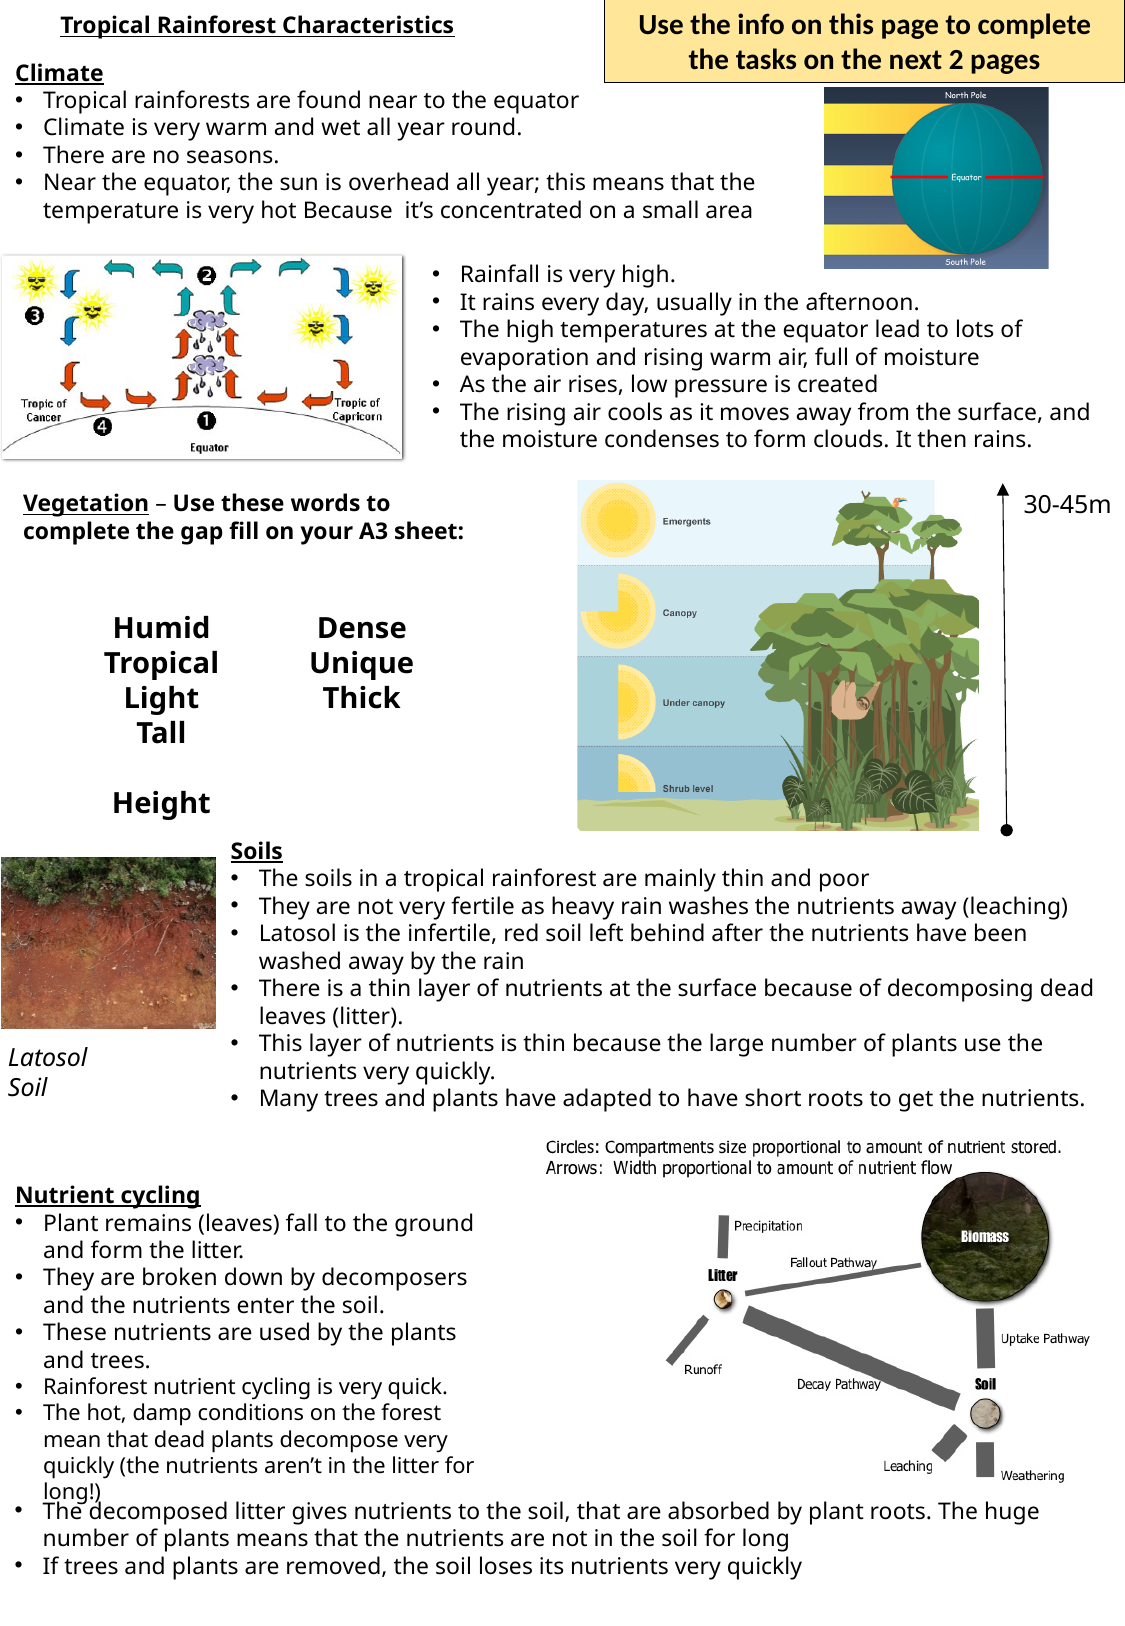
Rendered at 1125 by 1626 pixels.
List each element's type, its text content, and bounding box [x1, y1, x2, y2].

text_box Use the info on this page to complete the tasks on the next 2 pages [604, 0, 1125, 83]
picture [577, 480, 979, 831]
text_box Rainfall is very high. It rains every day, usually in the afternoon. The high temperatures at the equator lead to lots of evaporation and rising warm air, full of moisture As the air rises, low pressure is created The rising air cools as it moves away from the surface, and the moisture condenses to form clouds. It then rains. [417, 252, 1125, 460]
text_box 30-45m [1008, 480, 1125, 526]
text_box Tropical Rainforest Characteristics [0, 3, 516, 46]
picture [543, 1134, 1103, 1495]
text_box Climate Tropical rainforests are found near to the equator Climate is very warm and wet all year round. There are no seasons. Near the equator, the sun is overhead all year; this means that the temperature is very hot Because it’s concentrated on a small area [0, 50, 814, 231]
picture [0, 252, 407, 463]
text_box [1002, 483, 1007, 831]
text_box Nutrient cycling Plant remains (leaves) fall to the ground and form the litter. They are broken down by decomposers and the nutrients enter the soil. These nutrients are used by the plants and trees. Rainforest nutrient cycling is very quick. The hot, damp conditions on the forest mean that dead plants decompose very quickly (the nutrients aren’t in the litter for long!) [0, 1173, 519, 1489]
text_box Latosol Soil [7, 1041, 130, 1102]
text_box Soils The soils in a tropical rainforest are mainly thin and poor They are not very fertile as heavy rain washes the nutrients away (leaching) Latosol is the infertile, red soil left behind after the nutrients have been washed away by the rain There is a thin layer of nutrients at the surface because of decomposing dead leaves (litter). This layer of nutrients is thin because the large number of plants use the nutrients very quickly. Many trees and plants have adapted to have short roots to get the nutrients. [215, 829, 1125, 1119]
picture [1, 856, 216, 1029]
text_box Humid Tropical Light Tall Height Dense Unique Thick [46, 601, 477, 839]
text_box Vegetation – Use these words to complete the gap fill on your A3 sheet: [8, 481, 516, 552]
text_box The decomposed litter gives nutrients to the soil, that are absorbed by plant roots. The huge number of plants means that the nutrients are not in the soil for long If trees and plants are removed, the soil loses its nutrients very quickly [0, 1489, 1125, 1587]
picture [824, 87, 1049, 269]
